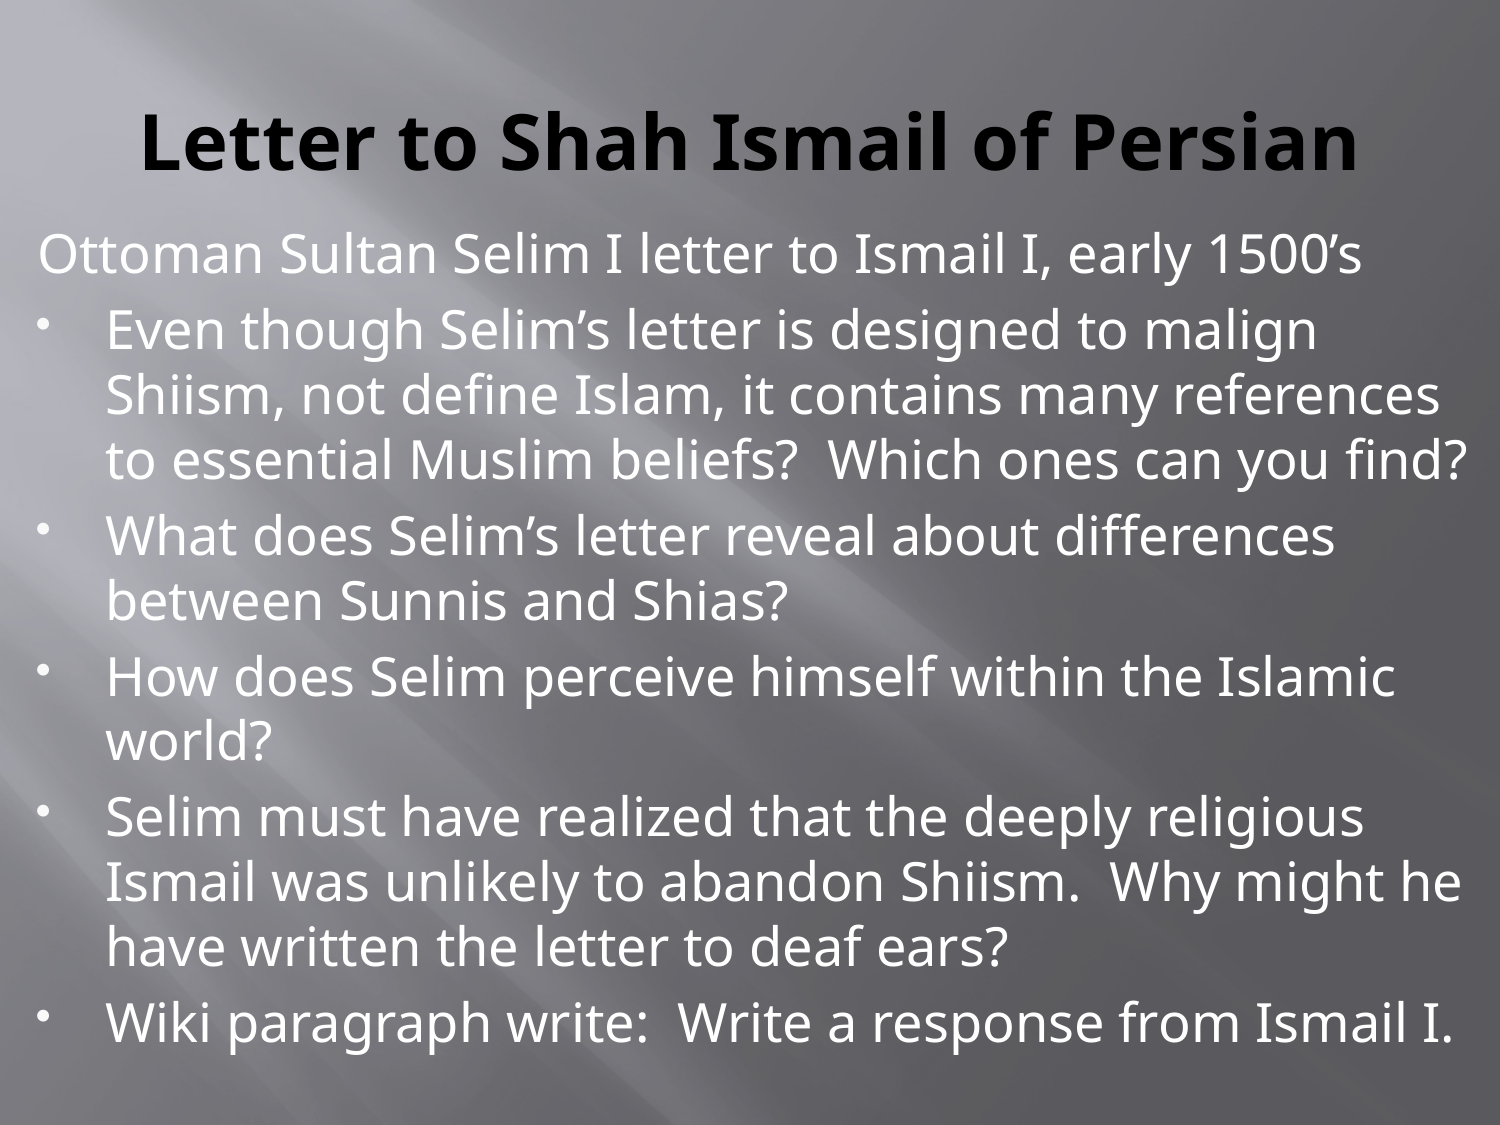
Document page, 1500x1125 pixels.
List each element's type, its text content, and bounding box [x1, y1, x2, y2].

title Letter to Shah Ismail of Persian [75, 45, 1425, 212]
list Ottoman Sultan Selim I letter to Ismail I, early 1500’s Even though Selim’s letter is designed to malign Shiism, not define Islam, it contains many references to essential Muslim beliefs? Which ones can you find? What does Selim’s letter reveal about differences between Sunnis and Shias? How does Selim perceive himself within the Islamic world? Selim must have realized that the deeply religious Ismail was unlikely to abandon Shiism. Why might he have written the letter to deaf ears? Wiki paragraph write: Write a response from Ismail I. [0, 212, 1500, 1075]
